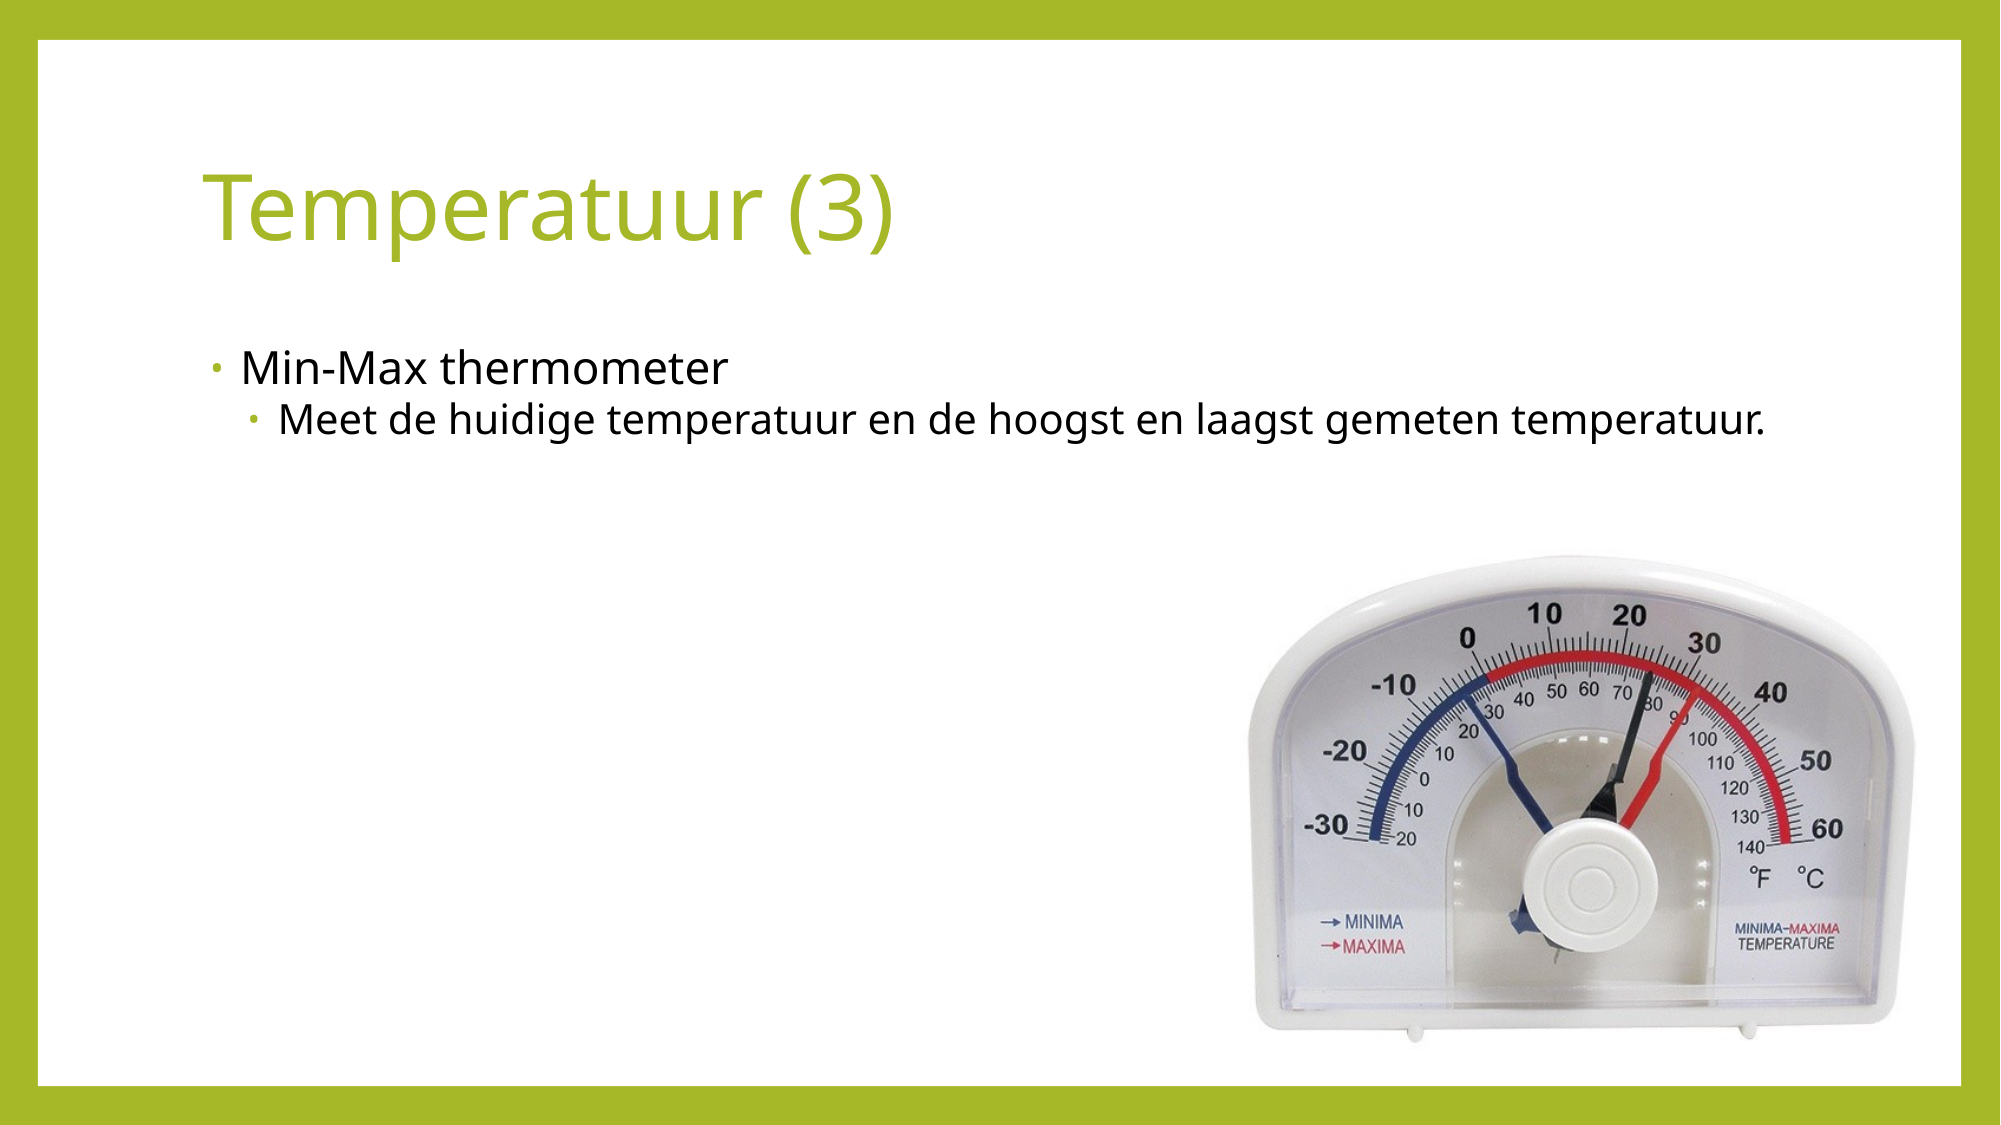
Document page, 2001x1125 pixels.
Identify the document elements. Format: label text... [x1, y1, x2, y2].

list Min-Max thermometer Meet de huidige temperatuur en de hoogst en laagst gemeten temperatuur. [187, 337, 1808, 1000]
title Temperatuur (3) [187, 99, 1808, 323]
picture [1229, 529, 1939, 1070]
